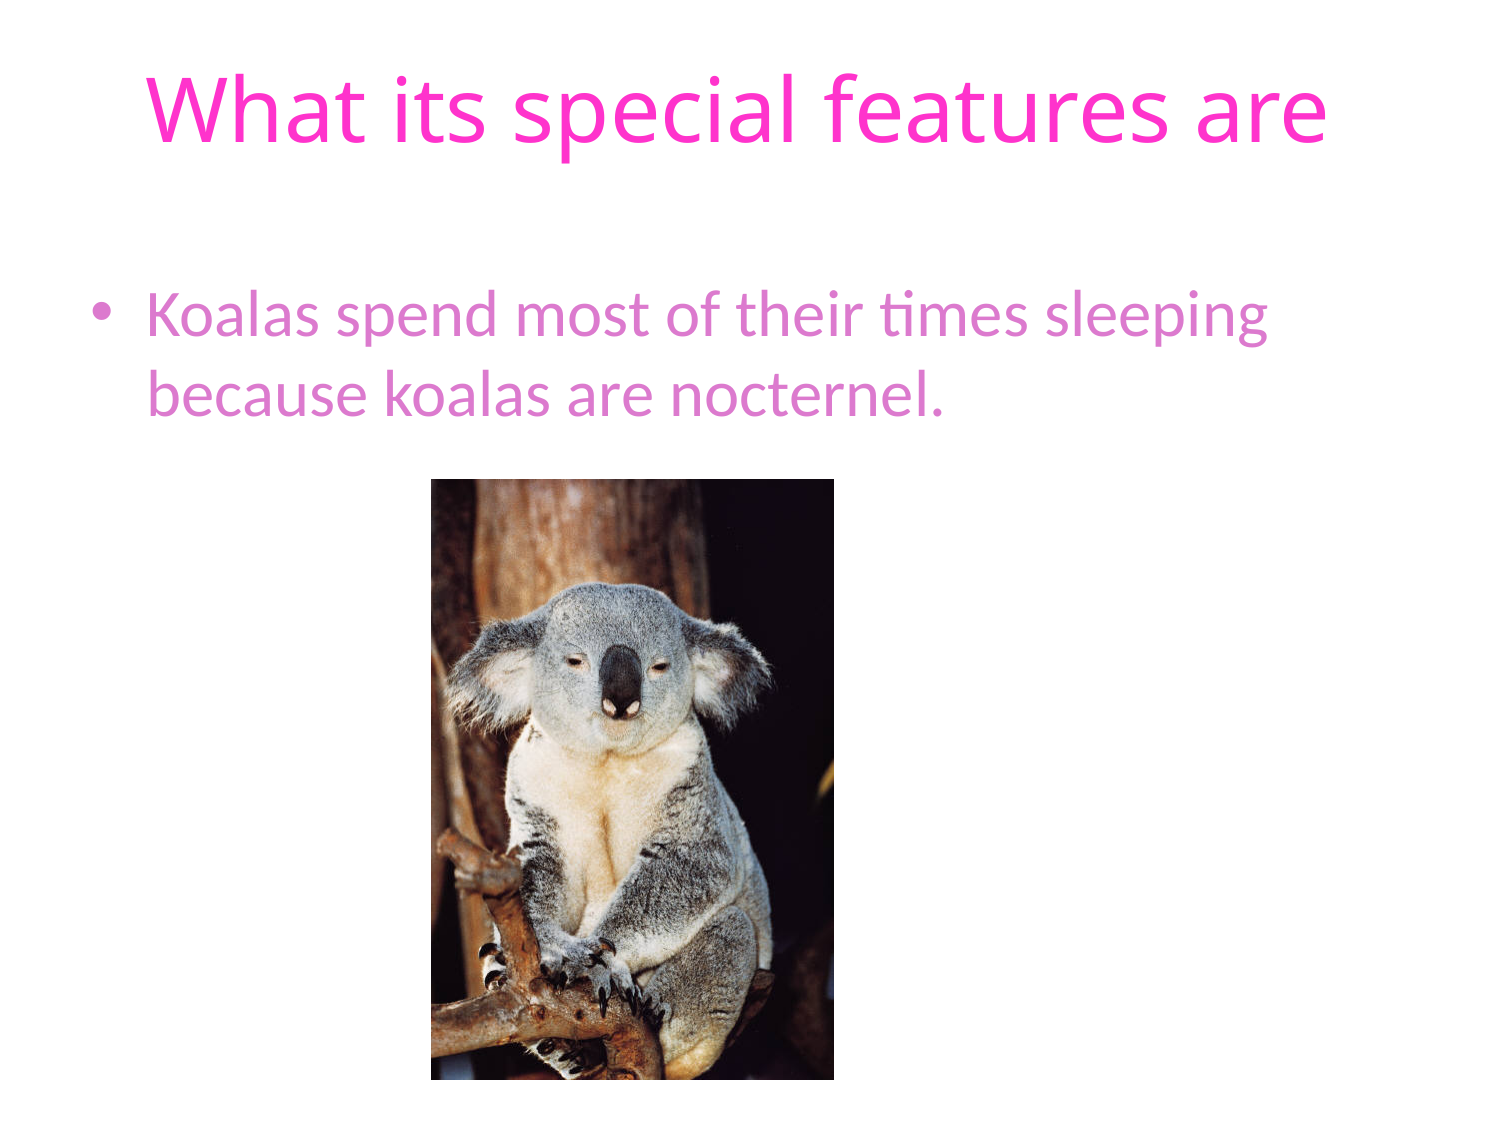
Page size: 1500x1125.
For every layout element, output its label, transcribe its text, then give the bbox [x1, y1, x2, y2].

list Koalas spend most of their times sleeping because koalas are nocternel. [75, 262, 1425, 1005]
title What its special features are [75, 45, 1425, 233]
picture [430, 479, 835, 1080]
